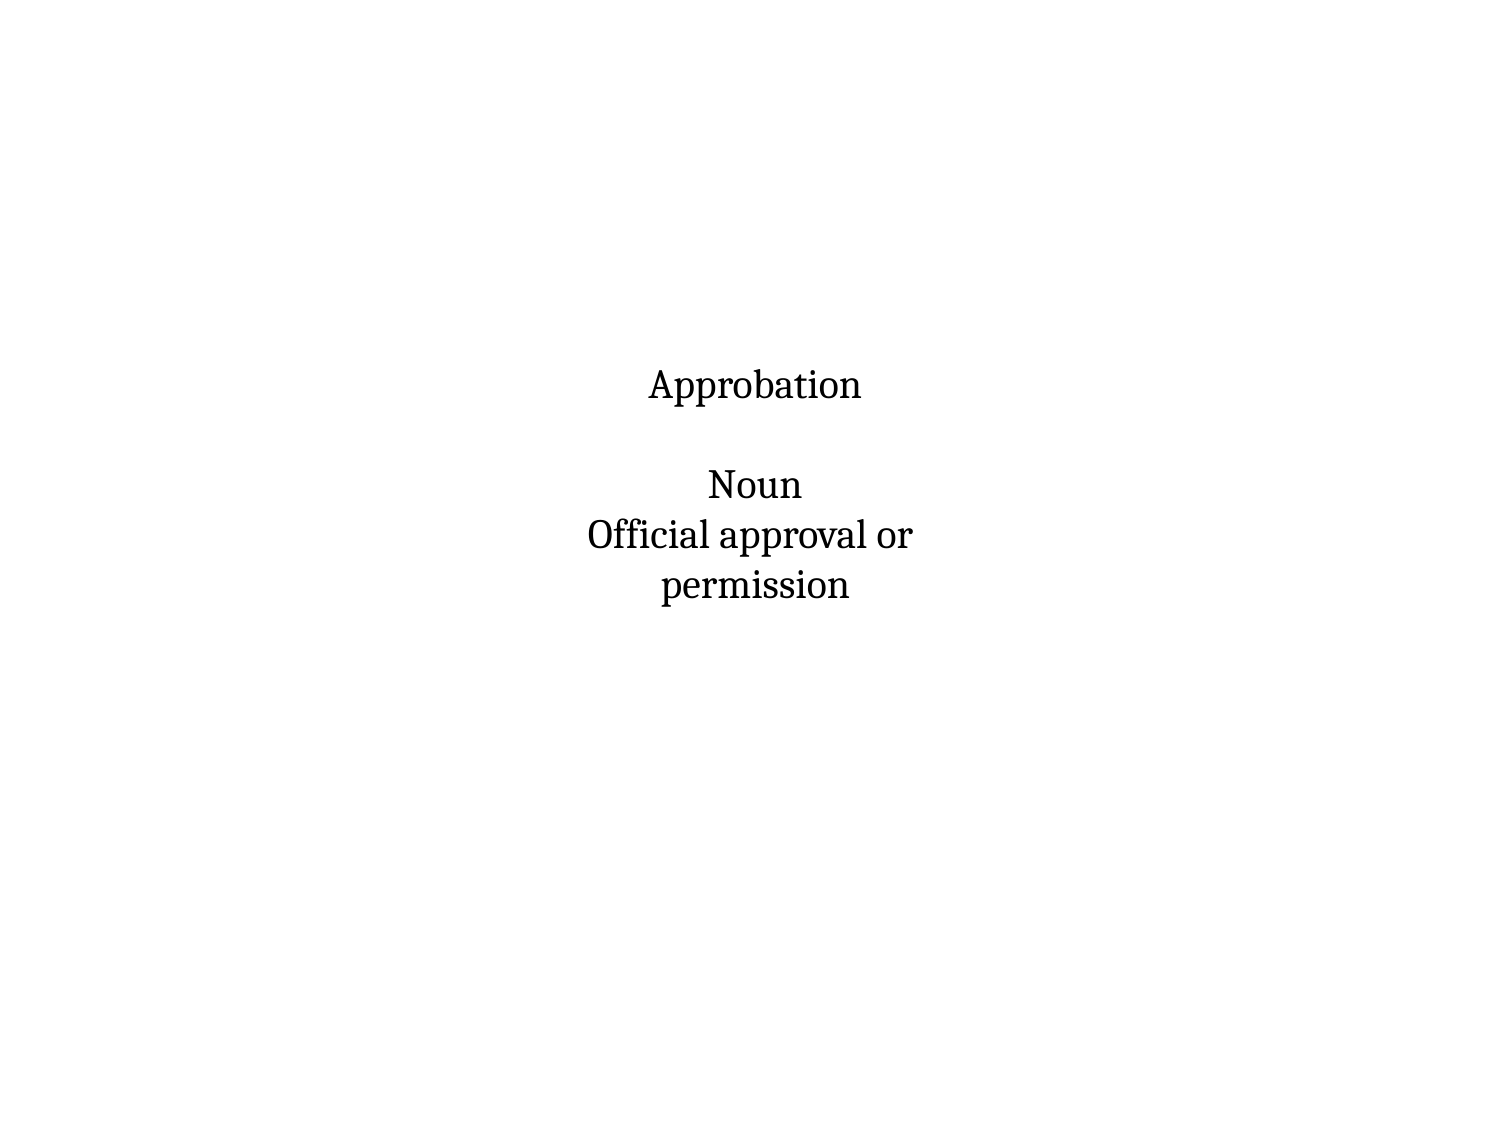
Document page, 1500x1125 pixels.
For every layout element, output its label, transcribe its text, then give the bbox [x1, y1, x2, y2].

text_box Approbation Noun Official approval or permission [380, 348, 1131, 614]
